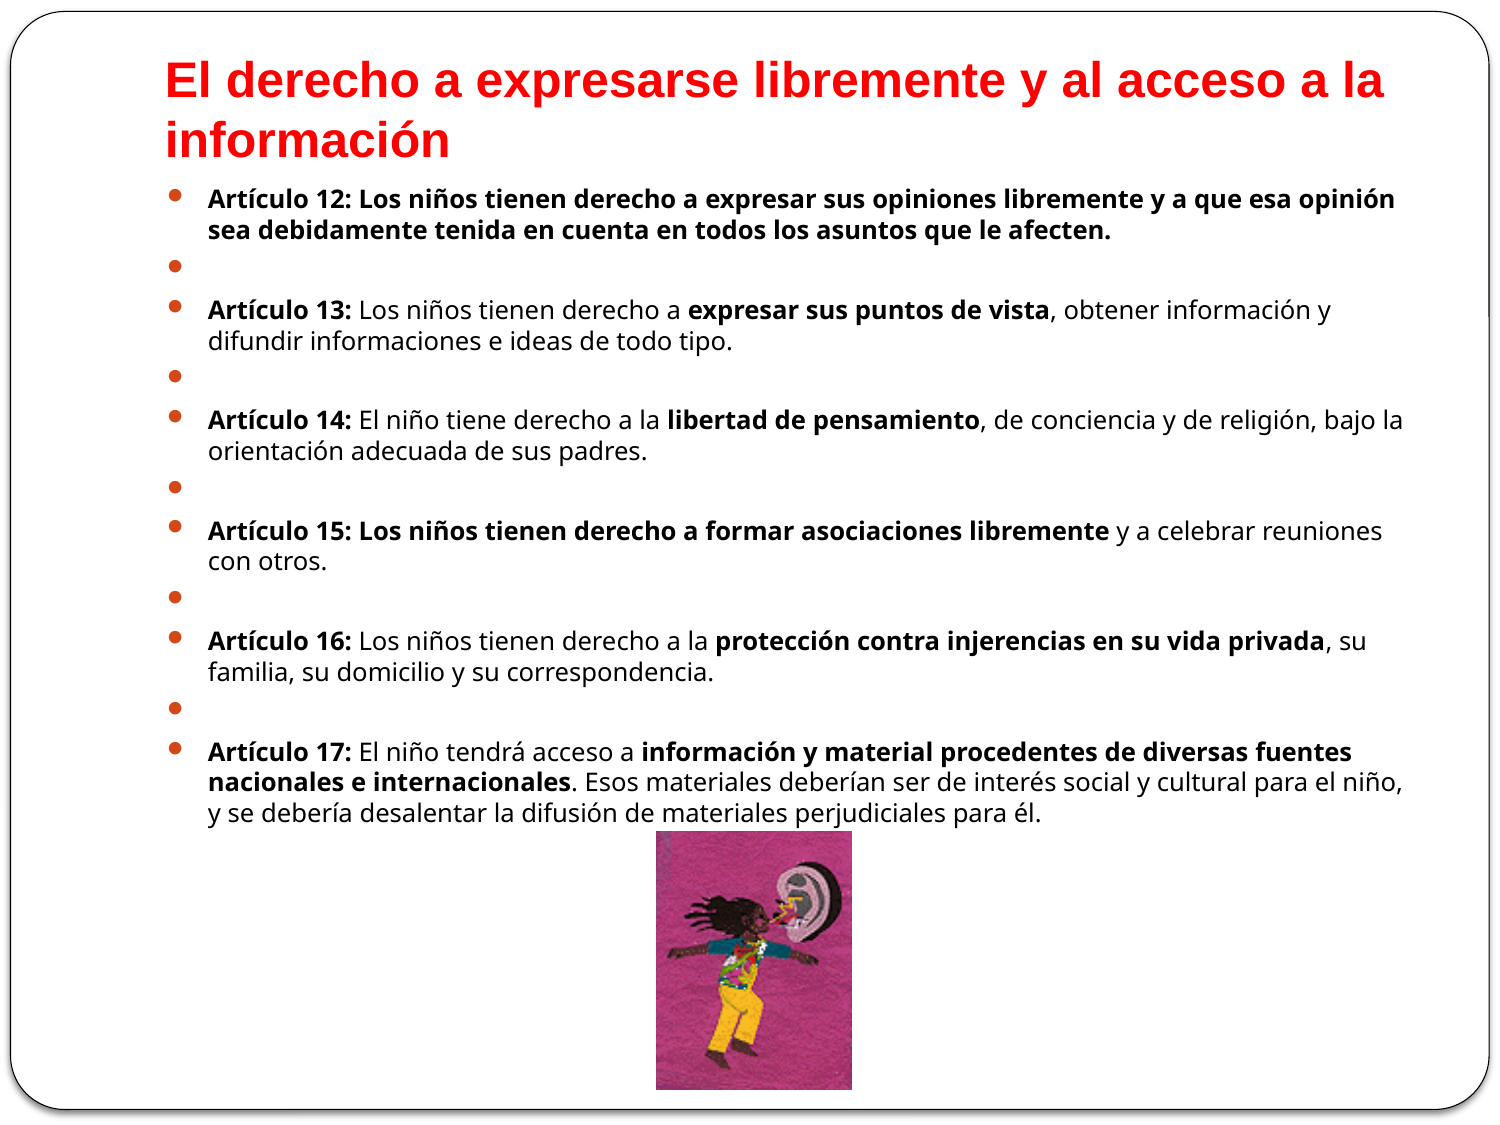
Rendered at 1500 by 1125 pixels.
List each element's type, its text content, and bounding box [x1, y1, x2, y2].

title El derecho a expresarse libremente y al acceso a la información [150, 45, 1425, 233]
list Artículo 12: Los niños tienen derecho a expresar sus opiniones libremente y a que esa opinión sea debidamente tenida en cuenta en todos los asuntos que le afecten. Artículo 13: Los niños tienen derecho a expresar sus puntos de vista, obtener información y difundir informaciones e ideas de todo tipo. Artículo 14: El niño tiene derecho a la libertad de pensamiento, de conciencia y de religión, bajo la orientación adecuada de sus padres. Artículo 15: Los niños tienen derecho a formar asociaciones libremente y a celebrar reuniones con otros. Artículo 16: Los niños tienen derecho a la protección contra injerencias en su vida privada, su familia, su domicilio y su correspondencia. Artículo 17: El niño tendrá acceso a información y material procedentes de diversas fuentes nacionales e internacionales. Esos materiales deberían ser de interés social y cultural para el niño, y se debería desalentar la difusión de materiales perjudiciales para él. [152, 175, 1428, 836]
picture [655, 831, 852, 1091]
